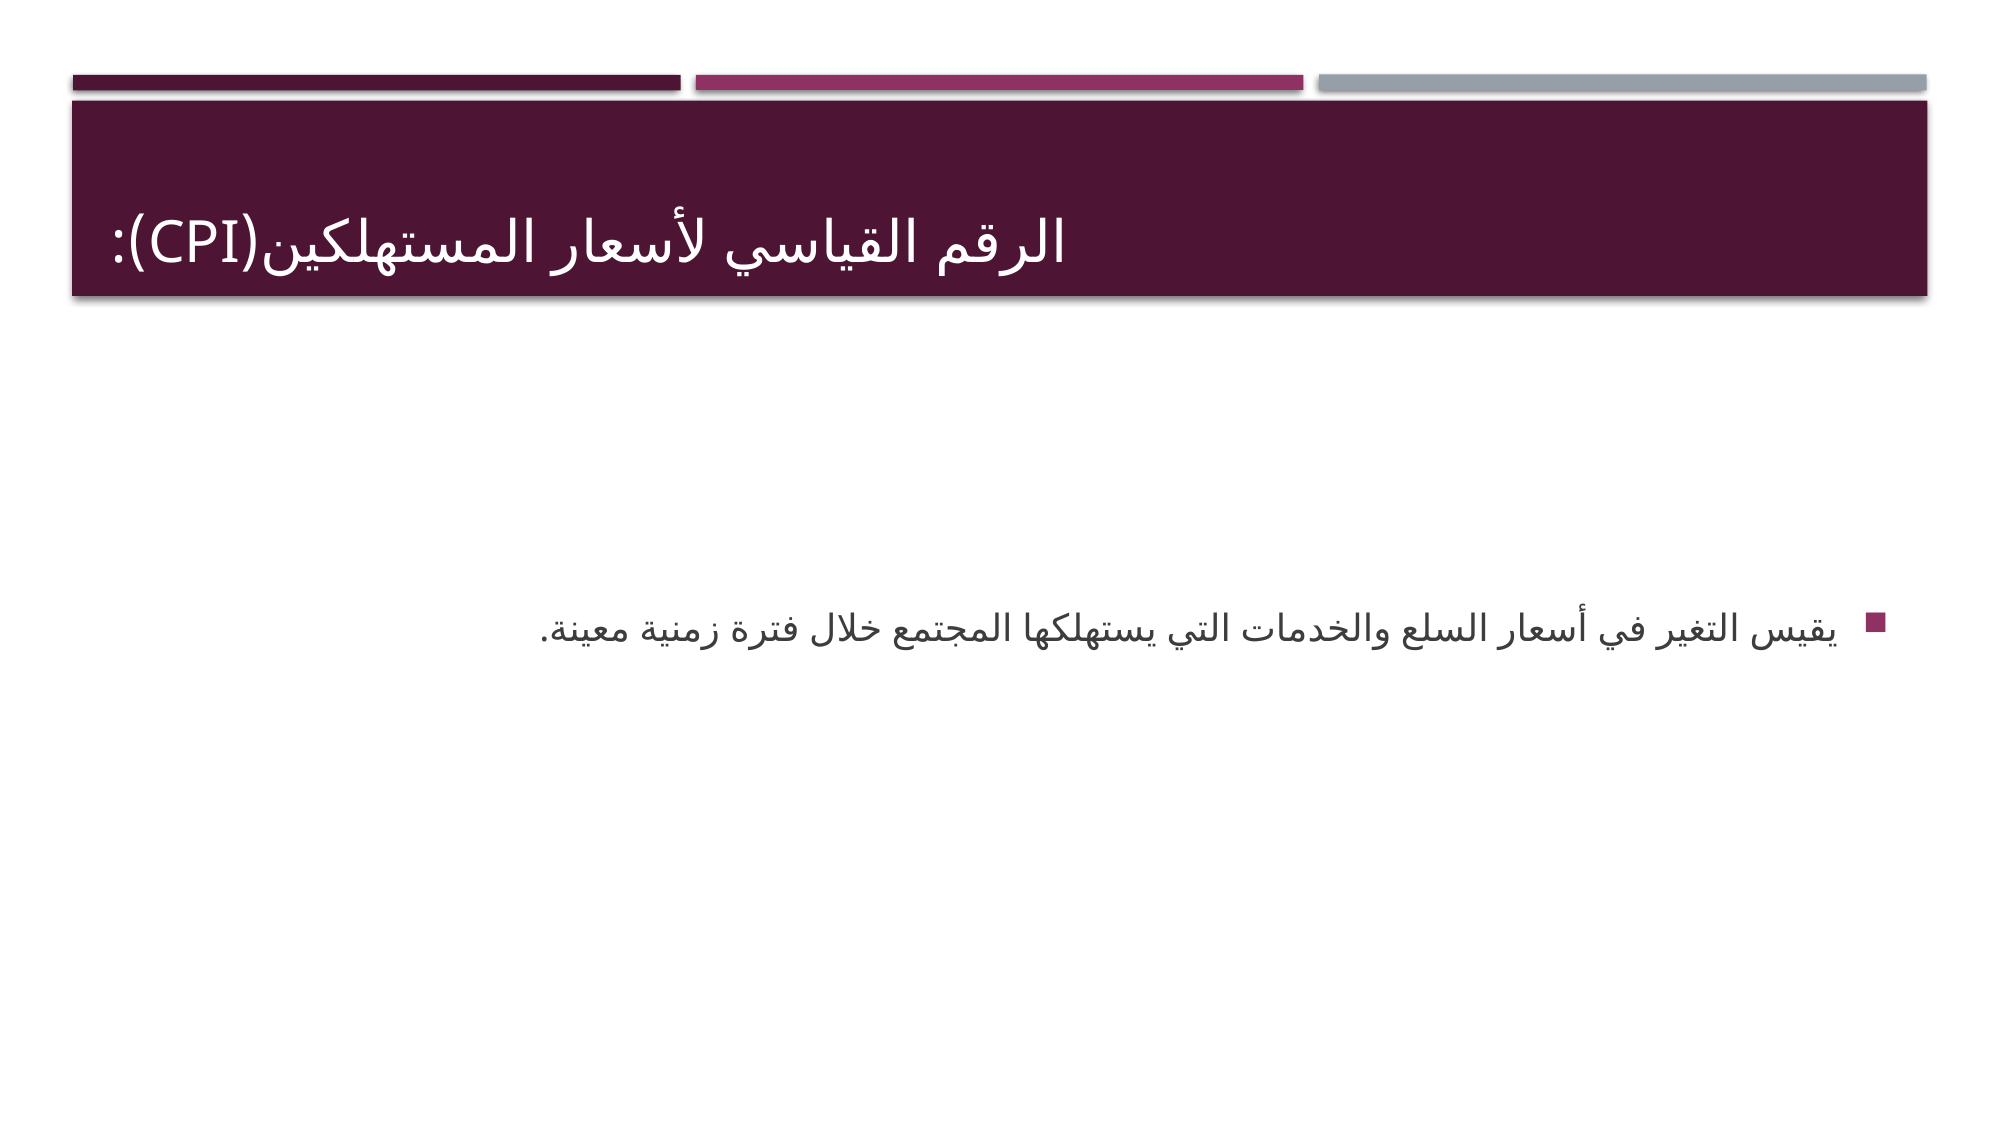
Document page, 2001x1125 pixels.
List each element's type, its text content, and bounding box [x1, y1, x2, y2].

title الرقم القياسي لأسعار المستهلكين(CPI): [95, 115, 1905, 282]
